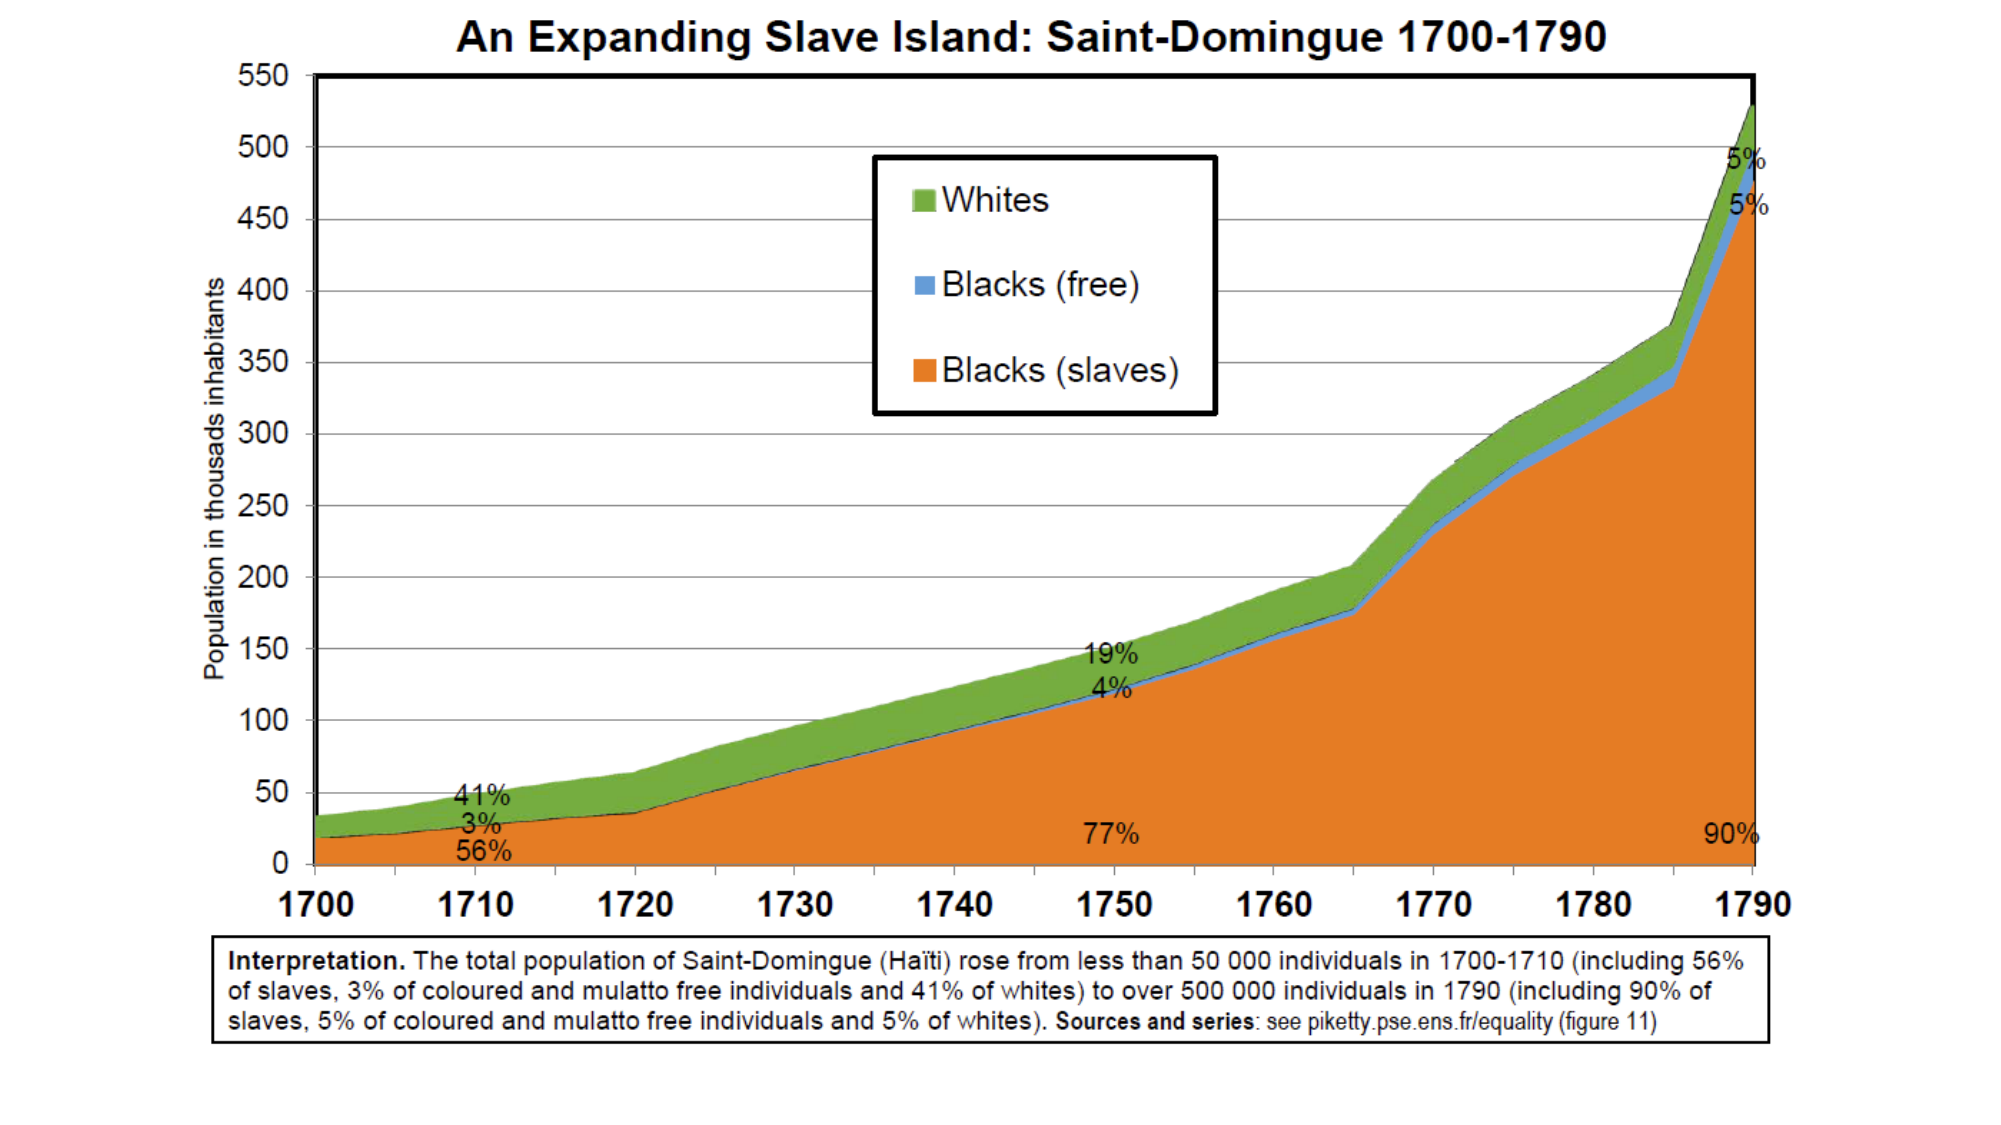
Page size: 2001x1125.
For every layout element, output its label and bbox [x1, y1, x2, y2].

picture [140, 0, 1860, 1125]
